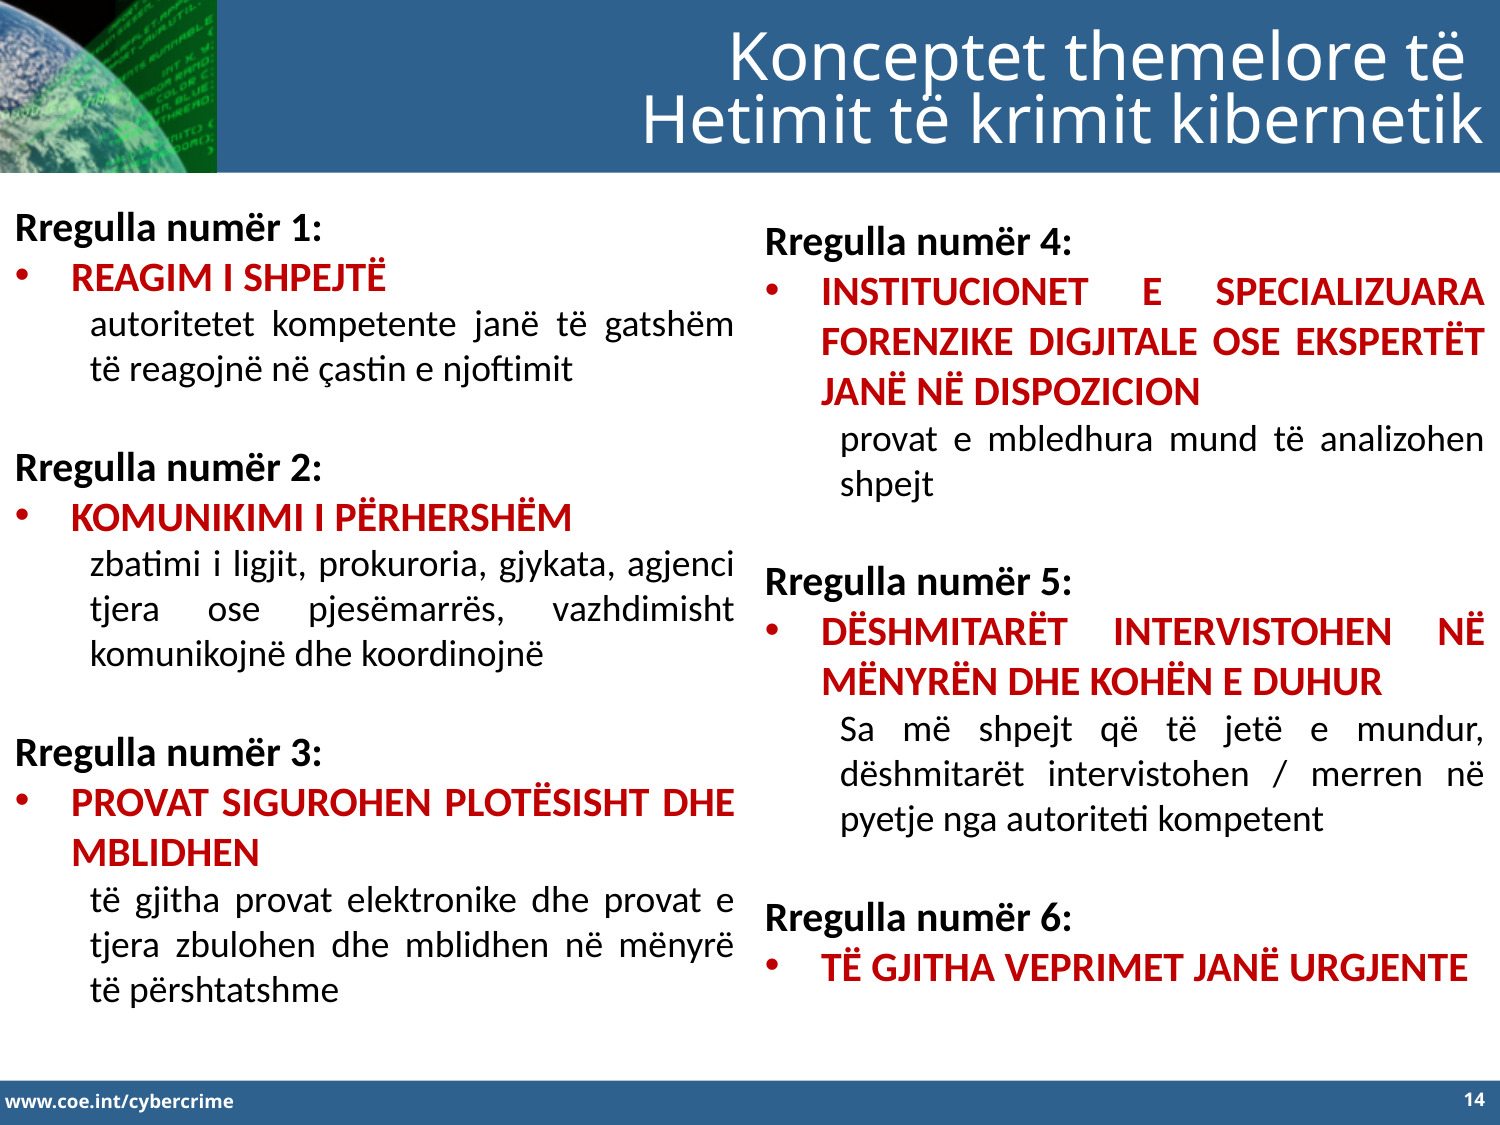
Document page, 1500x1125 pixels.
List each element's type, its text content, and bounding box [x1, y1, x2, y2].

slide_number 14 [1149, 1079, 1500, 1125]
picture [0, 1, 217, 173]
text_box Rregulla numër 4: INSTITUCIONET E SPECIALIZUARA FORENZIKE DIGJITALE OSE EKSPERTËT JANË NË DISPOZICION provat e mbledhura mund të analizohen shpejt Rregulla numër 5: DËSHMITARËT INTERVISTOHEN NË MËNYRËN DHE KOHËN E DUHUR Sa më shpejt që të jetë e mundur, dëshmitarët intervistohen / merren në pyetje nga autoriteti kompetent Rregulla numër 6: TË GJITHA VEPRIMET JANË URGJENTE [749, 206, 1500, 997]
text_box Rregulla numër 1: REAGIM I SHPEJTË autoritetet kompetente janë të gatshëm të reagojnë në çastin e njoftimit Rregulla numër 2: KOMUNIKIMI I PËRHERSHËM zbatimi i ligjit, prokuroria, gjykata, agjenci tjera ose pjesëmarrës, vazhdimisht komunikojnë dhe koordinojnë Rregulla numër 3: PROVAT SIGUROHEN PLOTËSISHT DHE MBLIDHEN të gjitha provat elektronike dhe provat e tjera zbulohen dhe mblidhen në mënyrë të përshtatshme [0, 191, 750, 1017]
text_box Konceptet themelore të Hetimit të krimit kibernetik [359, 16, 1500, 169]
